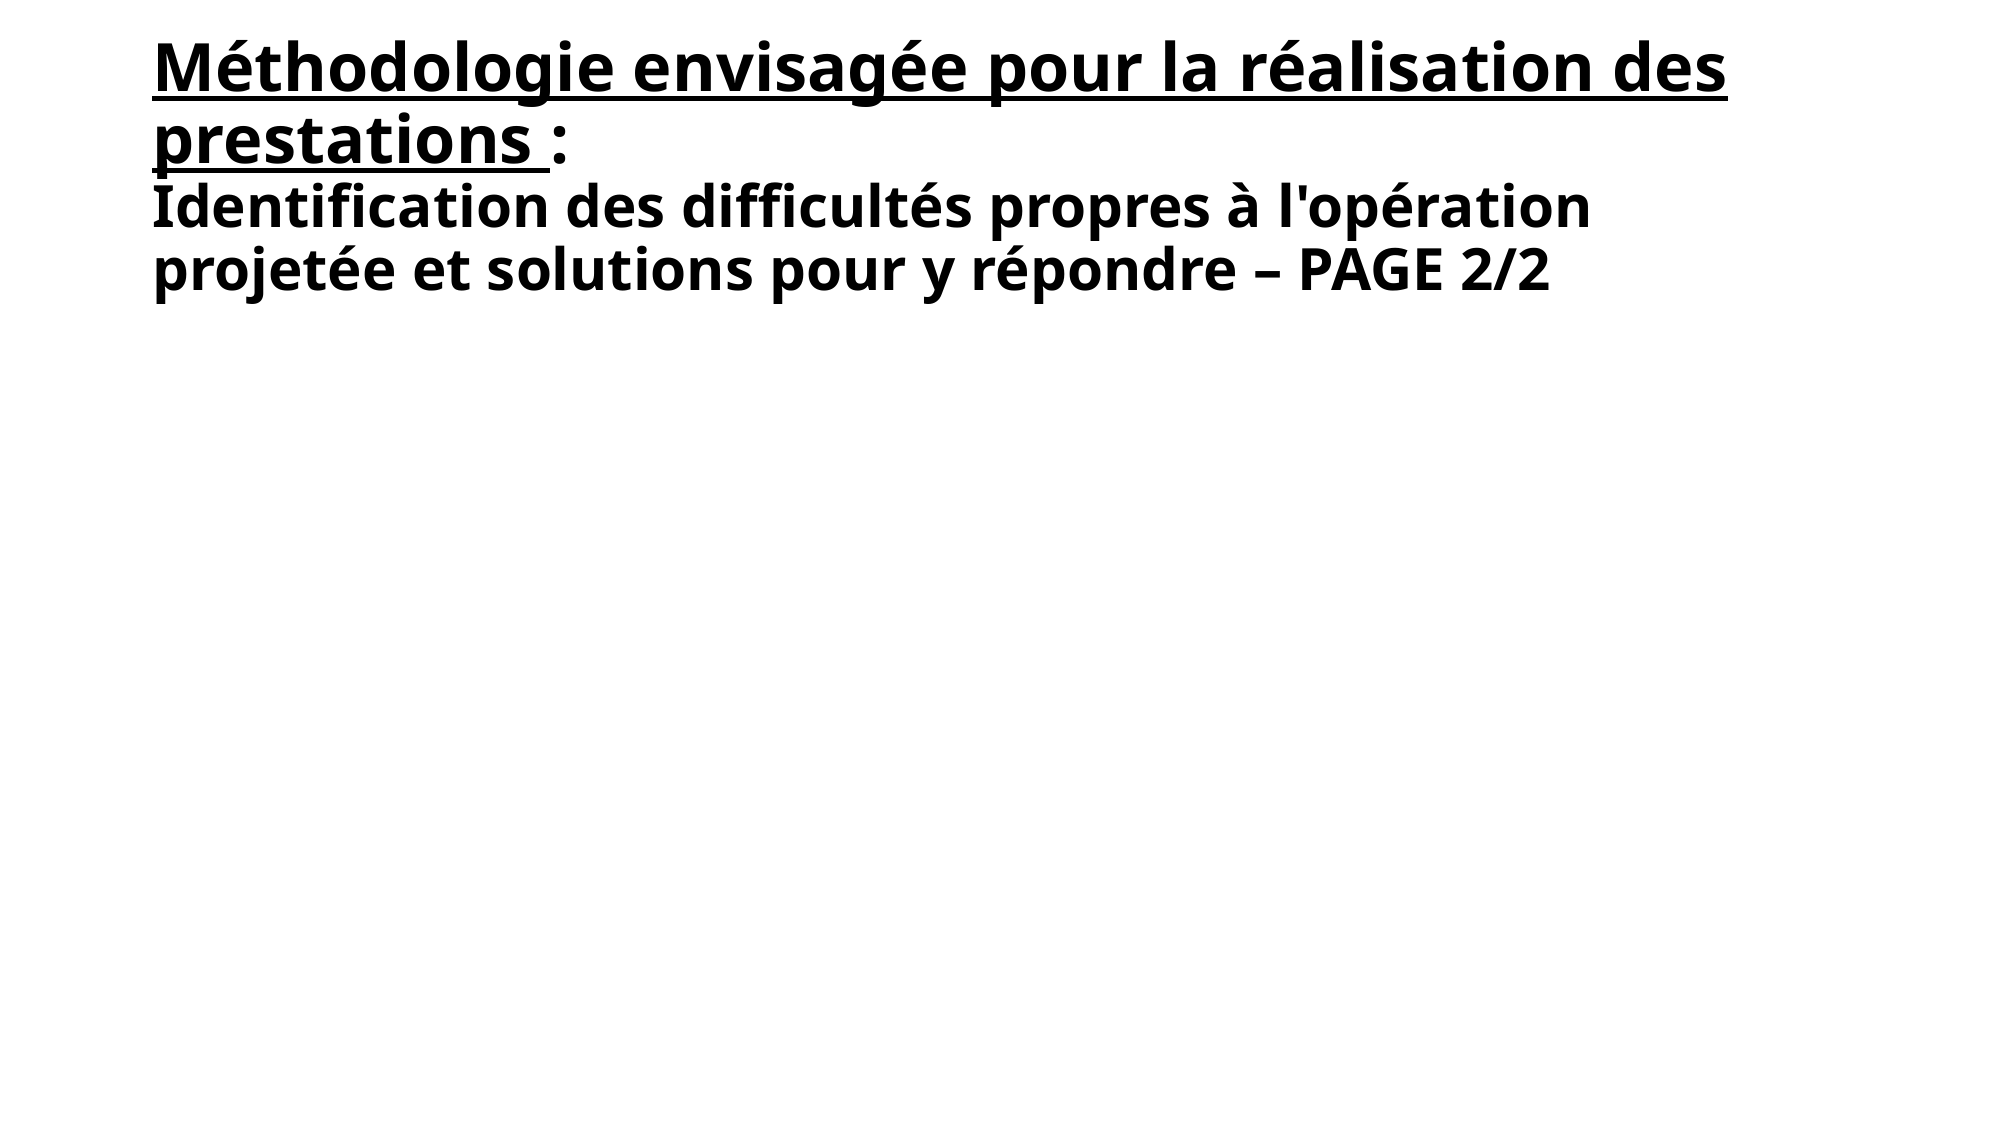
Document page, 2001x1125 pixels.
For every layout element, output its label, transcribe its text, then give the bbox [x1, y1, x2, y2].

title Méthodologie envisagée pour la réalisation des prestations : Identification des difficultés propres à l'opération projetée et solutions pour y répondre – PAGE 2/2 [137, 59, 1863, 278]
